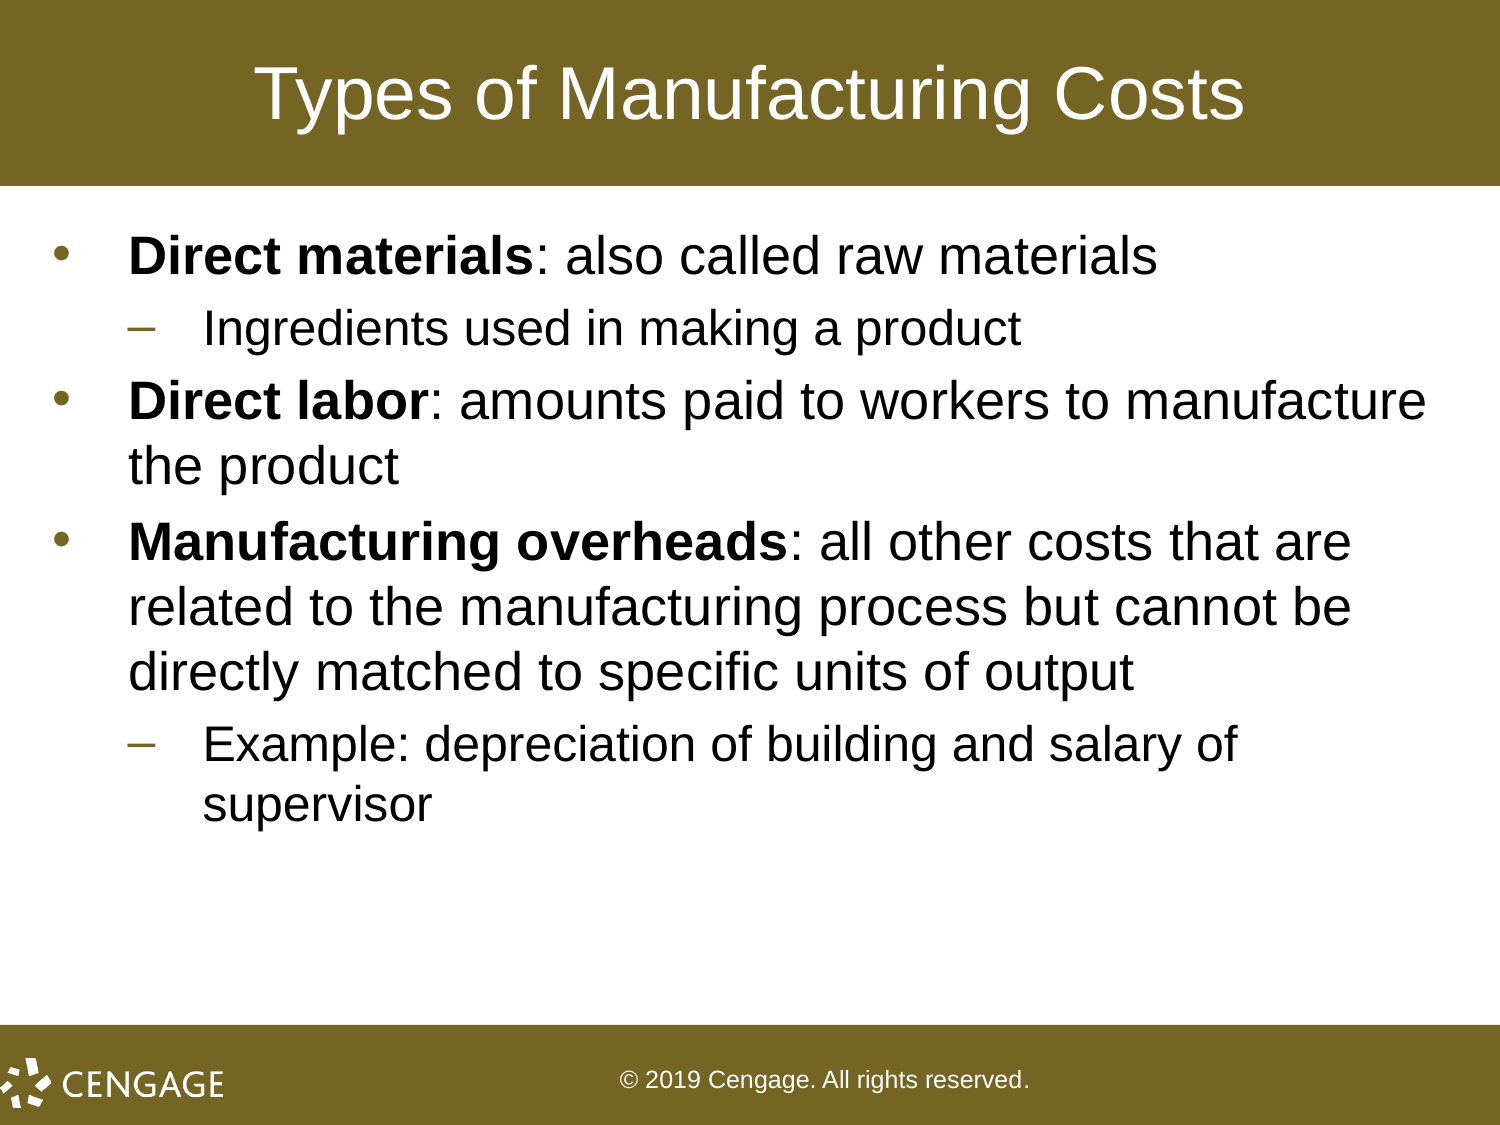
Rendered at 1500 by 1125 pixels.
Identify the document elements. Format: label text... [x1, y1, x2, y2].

picture [0, 1058, 223, 1108]
list Direct materials: also called raw materials Ingredients used in making a product Direct labor: amounts paid to workers to manufacture the product Manufacturing overheads: all other costs that are related to the manufacturing process but cannot be directly matched to specific units of output Example: depreciation of building and salary of supervisor [37, 212, 1475, 1005]
title Types of Manufacturing Costs [7, 4, 1493, 175]
